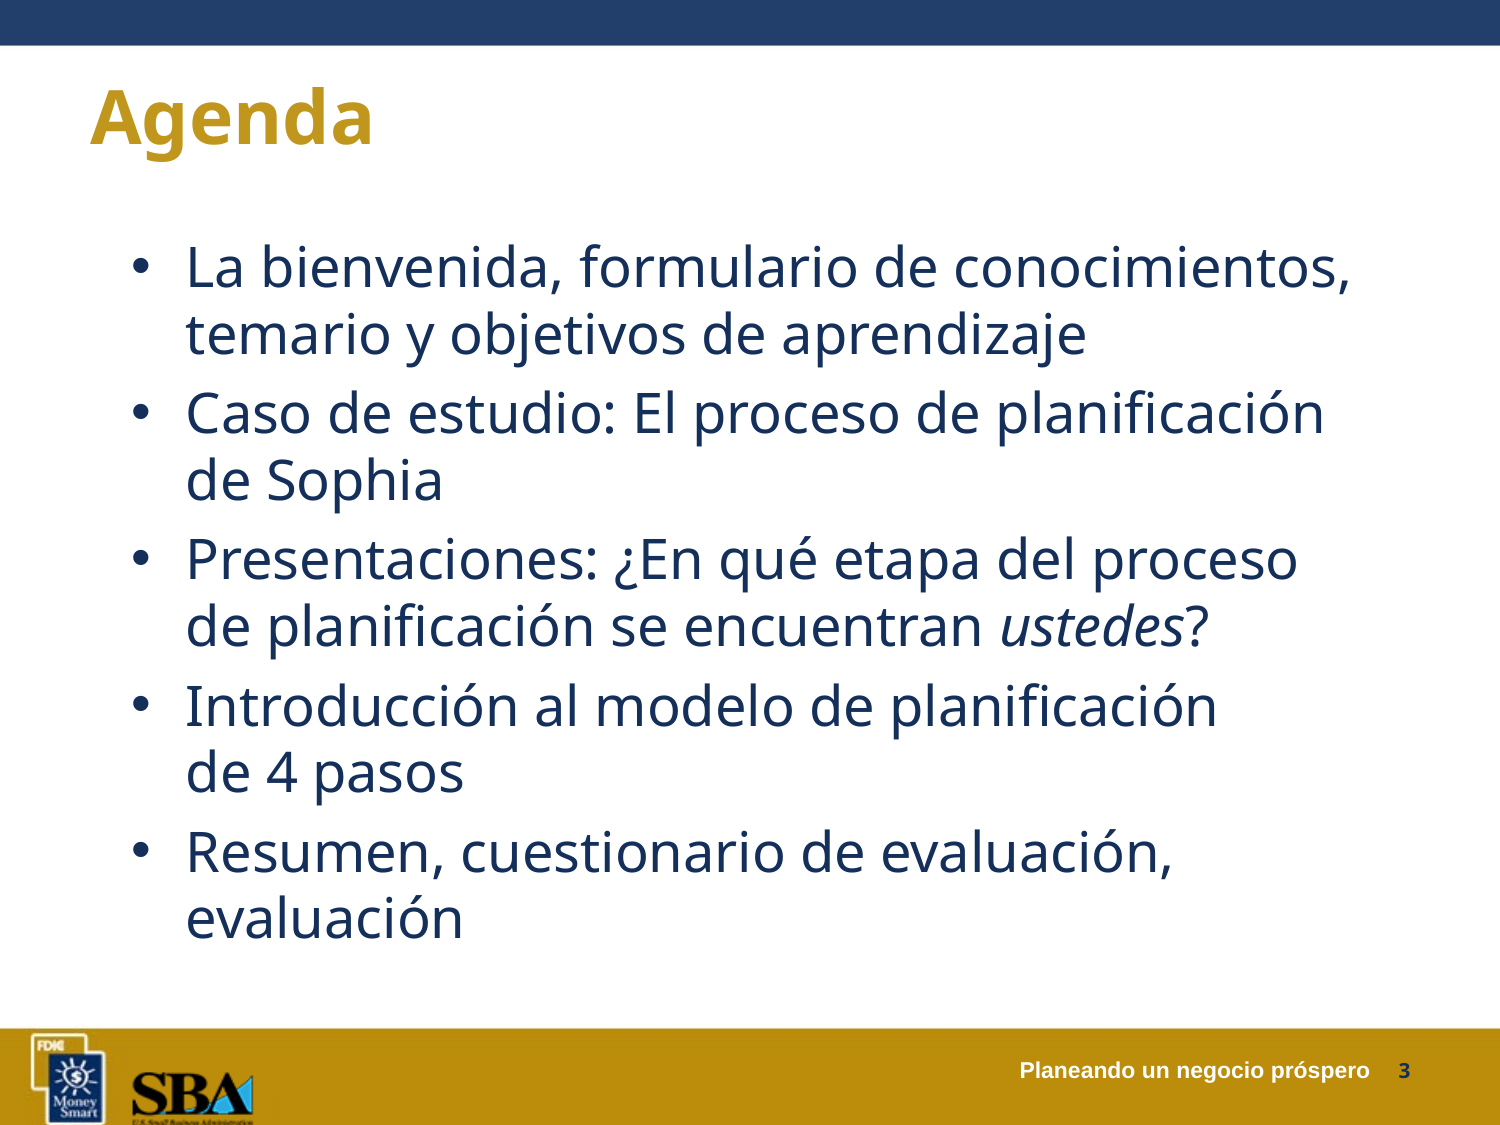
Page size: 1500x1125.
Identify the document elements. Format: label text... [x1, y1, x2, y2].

title Agenda [74, 62, 1426, 163]
list La bienvenida, formulario de conocimientos, temario y objetivos de aprendizaje Caso de estudio: El proceso de planificación de Sophia Presentaciones: ¿En qué etapa del proceso de planificación se encuentran ustedes? Introducción al modelo de planificación de 4 pasos Resumen, cuestionario de evaluación, evaluación [116, 198, 1377, 984]
picture [0, 0, 1500, 1125]
